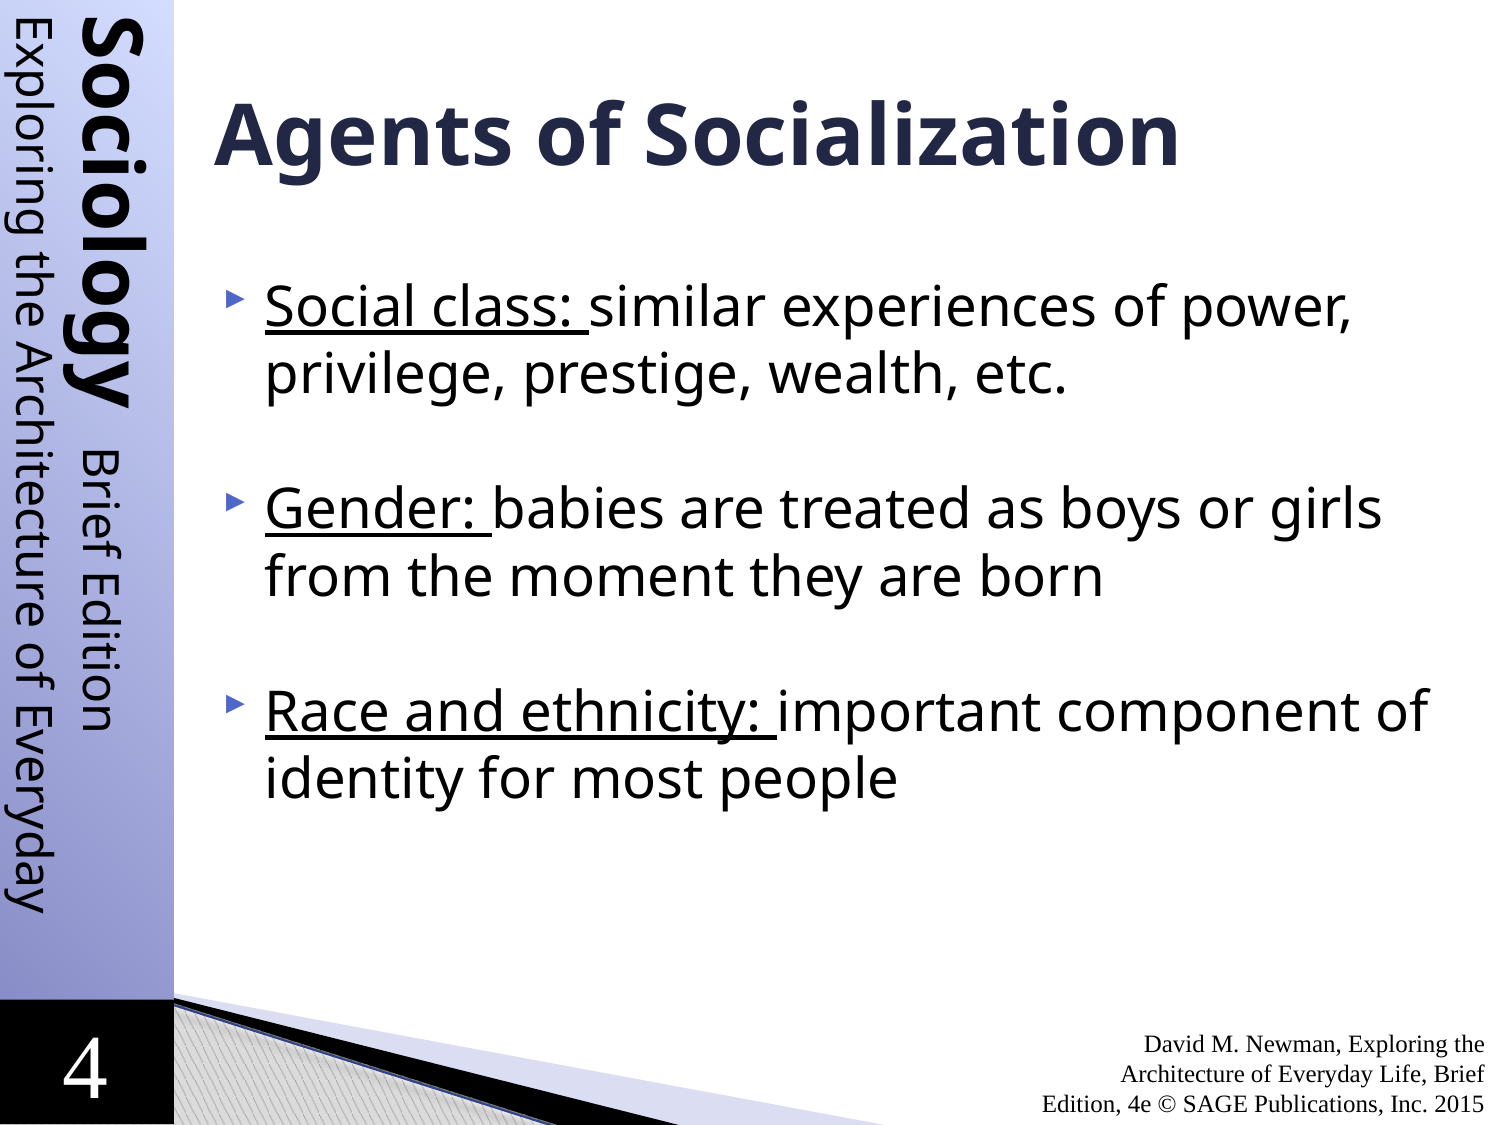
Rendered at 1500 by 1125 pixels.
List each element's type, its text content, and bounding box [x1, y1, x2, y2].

picture [174, 1003, 558, 1125]
title Agents of Socialization [200, 37, 1500, 225]
list Social class: similar experiences of power, privilege, prestige, wealth, etc. Gender: babies are treated as boys or girls from the moment they are born Race and ethnicity: important component of identity for most people [174, 187, 1500, 930]
footer David M. Newman, Exploring the Architecture of Everyday Life, Brief Edition, 4e © SAGE Publications, Inc. 2015 [1025, 1065, 1500, 1125]
